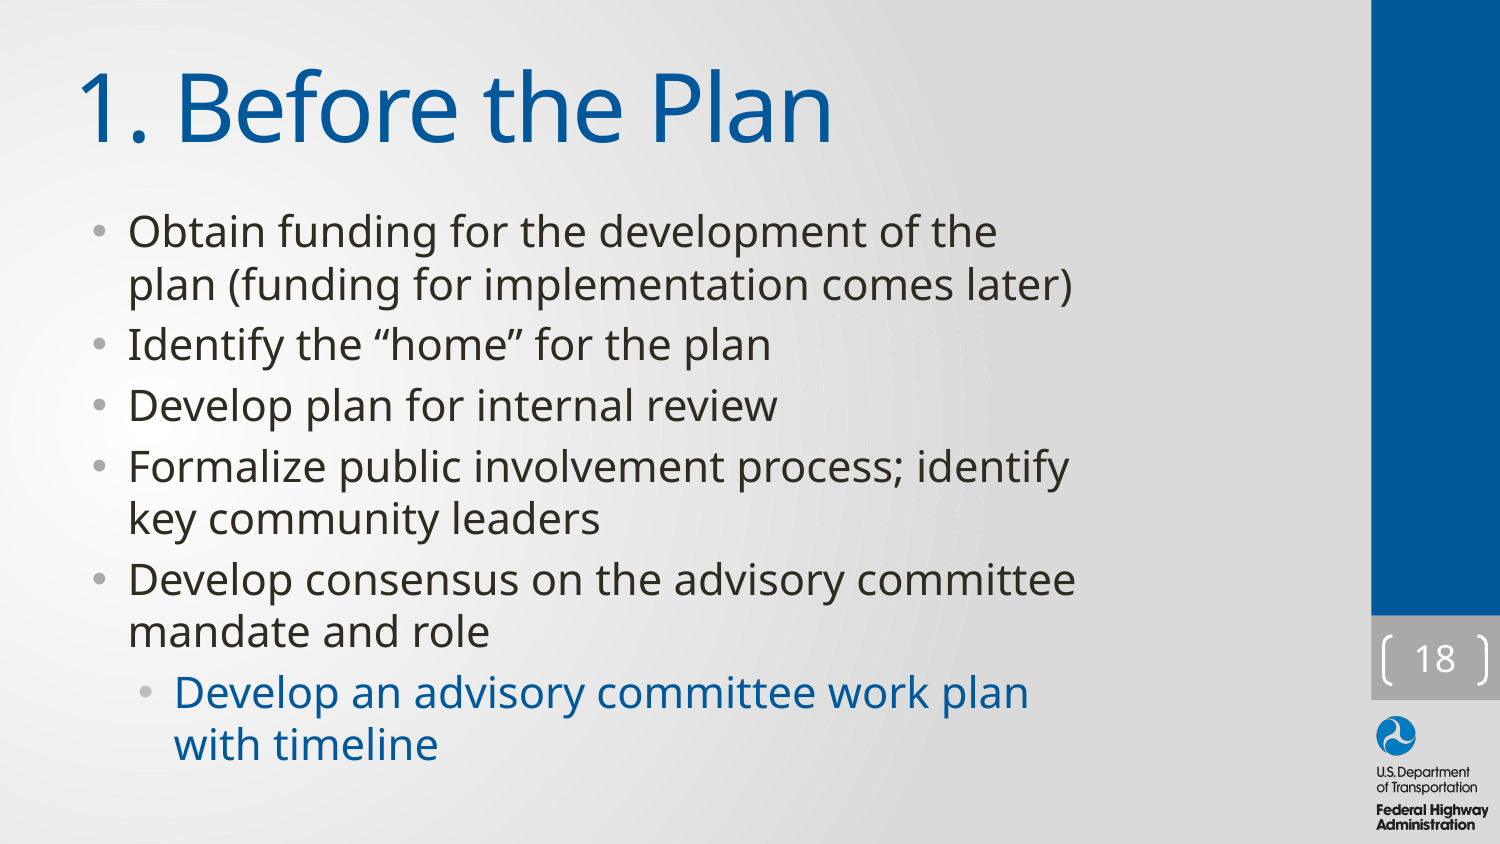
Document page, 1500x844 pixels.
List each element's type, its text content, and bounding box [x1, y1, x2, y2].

list Obtain funding for the development of the plan (funding for implementation comes later) Identify the “home” for the plan Develop plan for internal review Formalize public involvement process; identify key community leaders Develop consensus on the advisory committee mandate and role Develop an advisory committee work plan with timeline [58, 196, 1103, 788]
title 1. Before the Plan [58, 33, 1309, 175]
slide_number 18 [1381, 634, 1488, 687]
